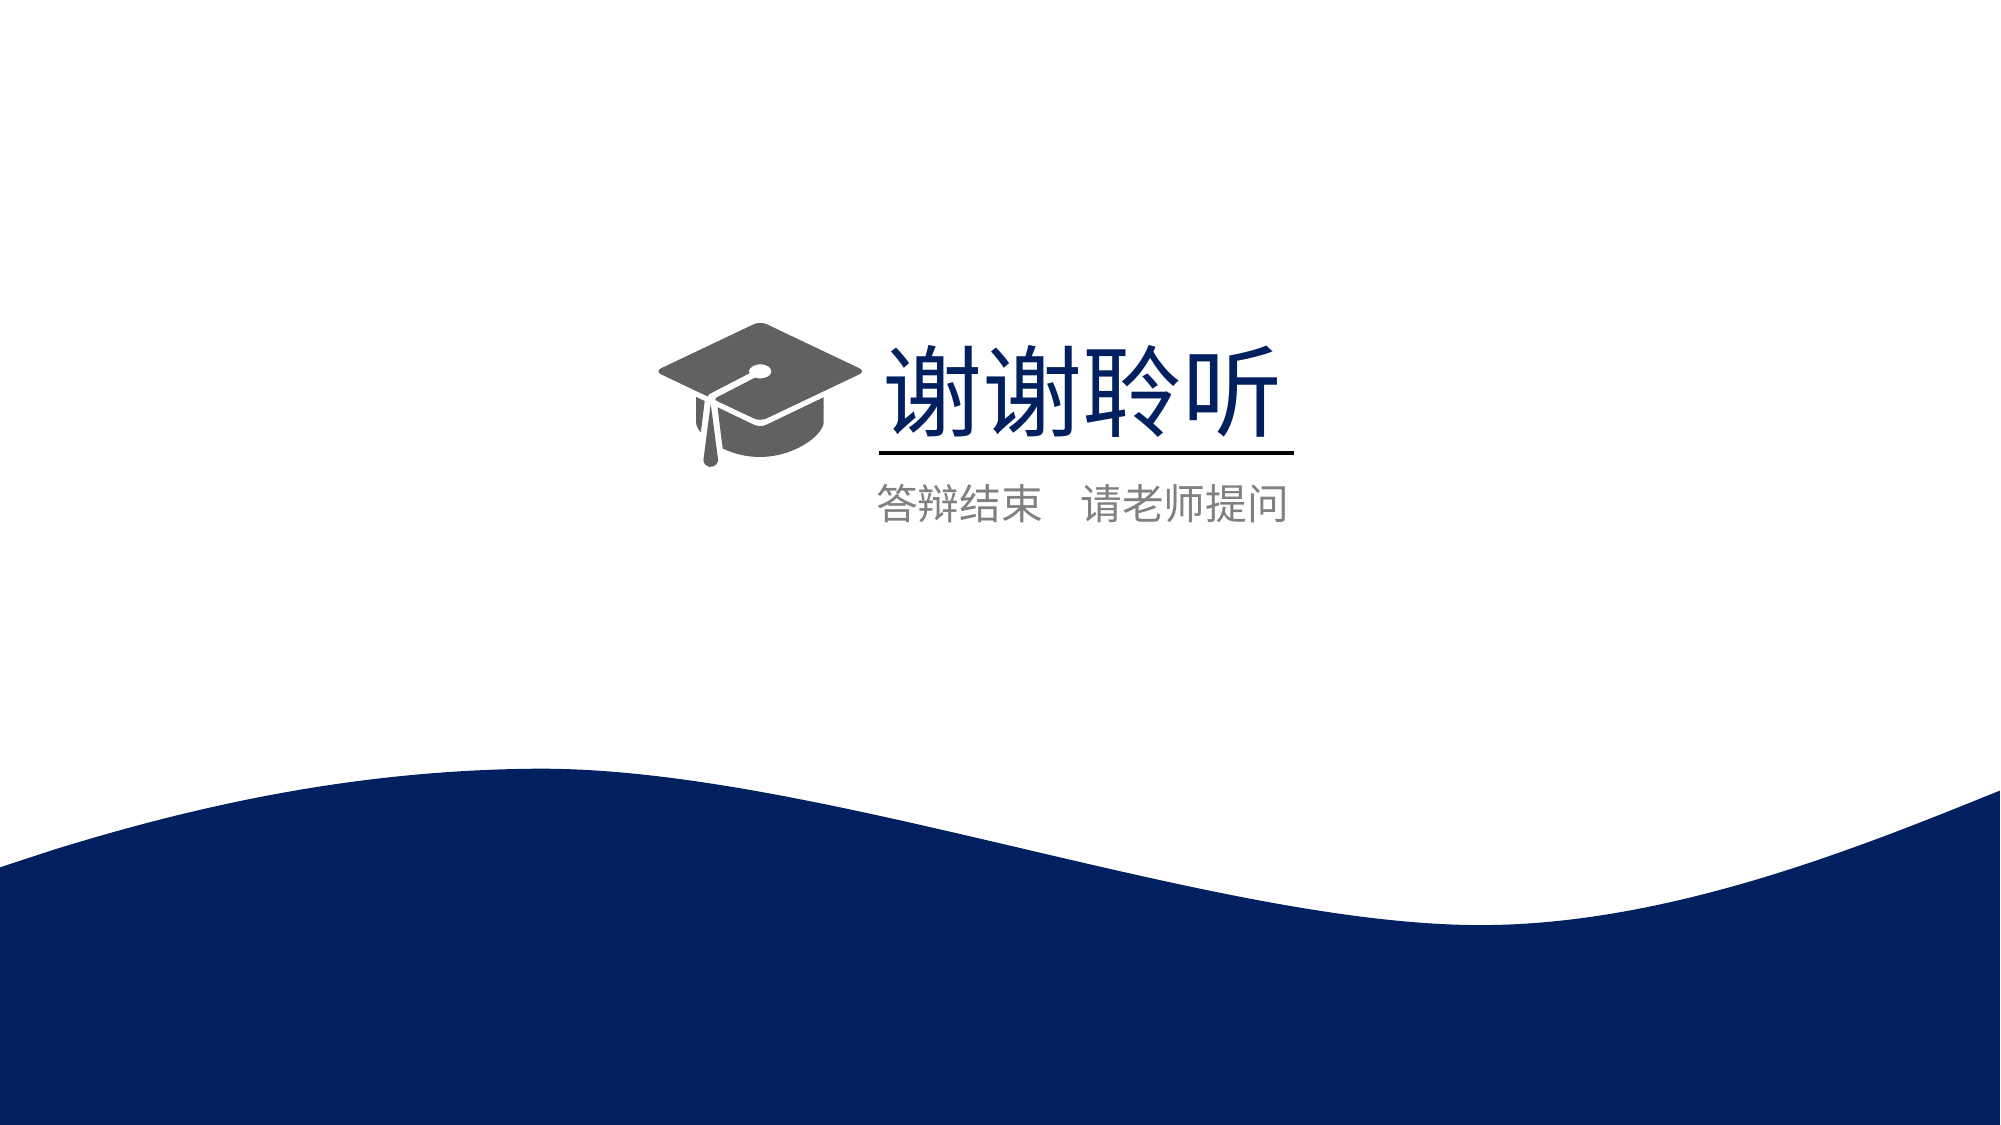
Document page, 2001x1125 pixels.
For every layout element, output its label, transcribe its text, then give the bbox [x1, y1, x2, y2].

text_box [0, 767, 2000, 1125]
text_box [658, 322, 1342, 468]
text_box 答辩结束 请老师提问 [827, 468, 1338, 535]
